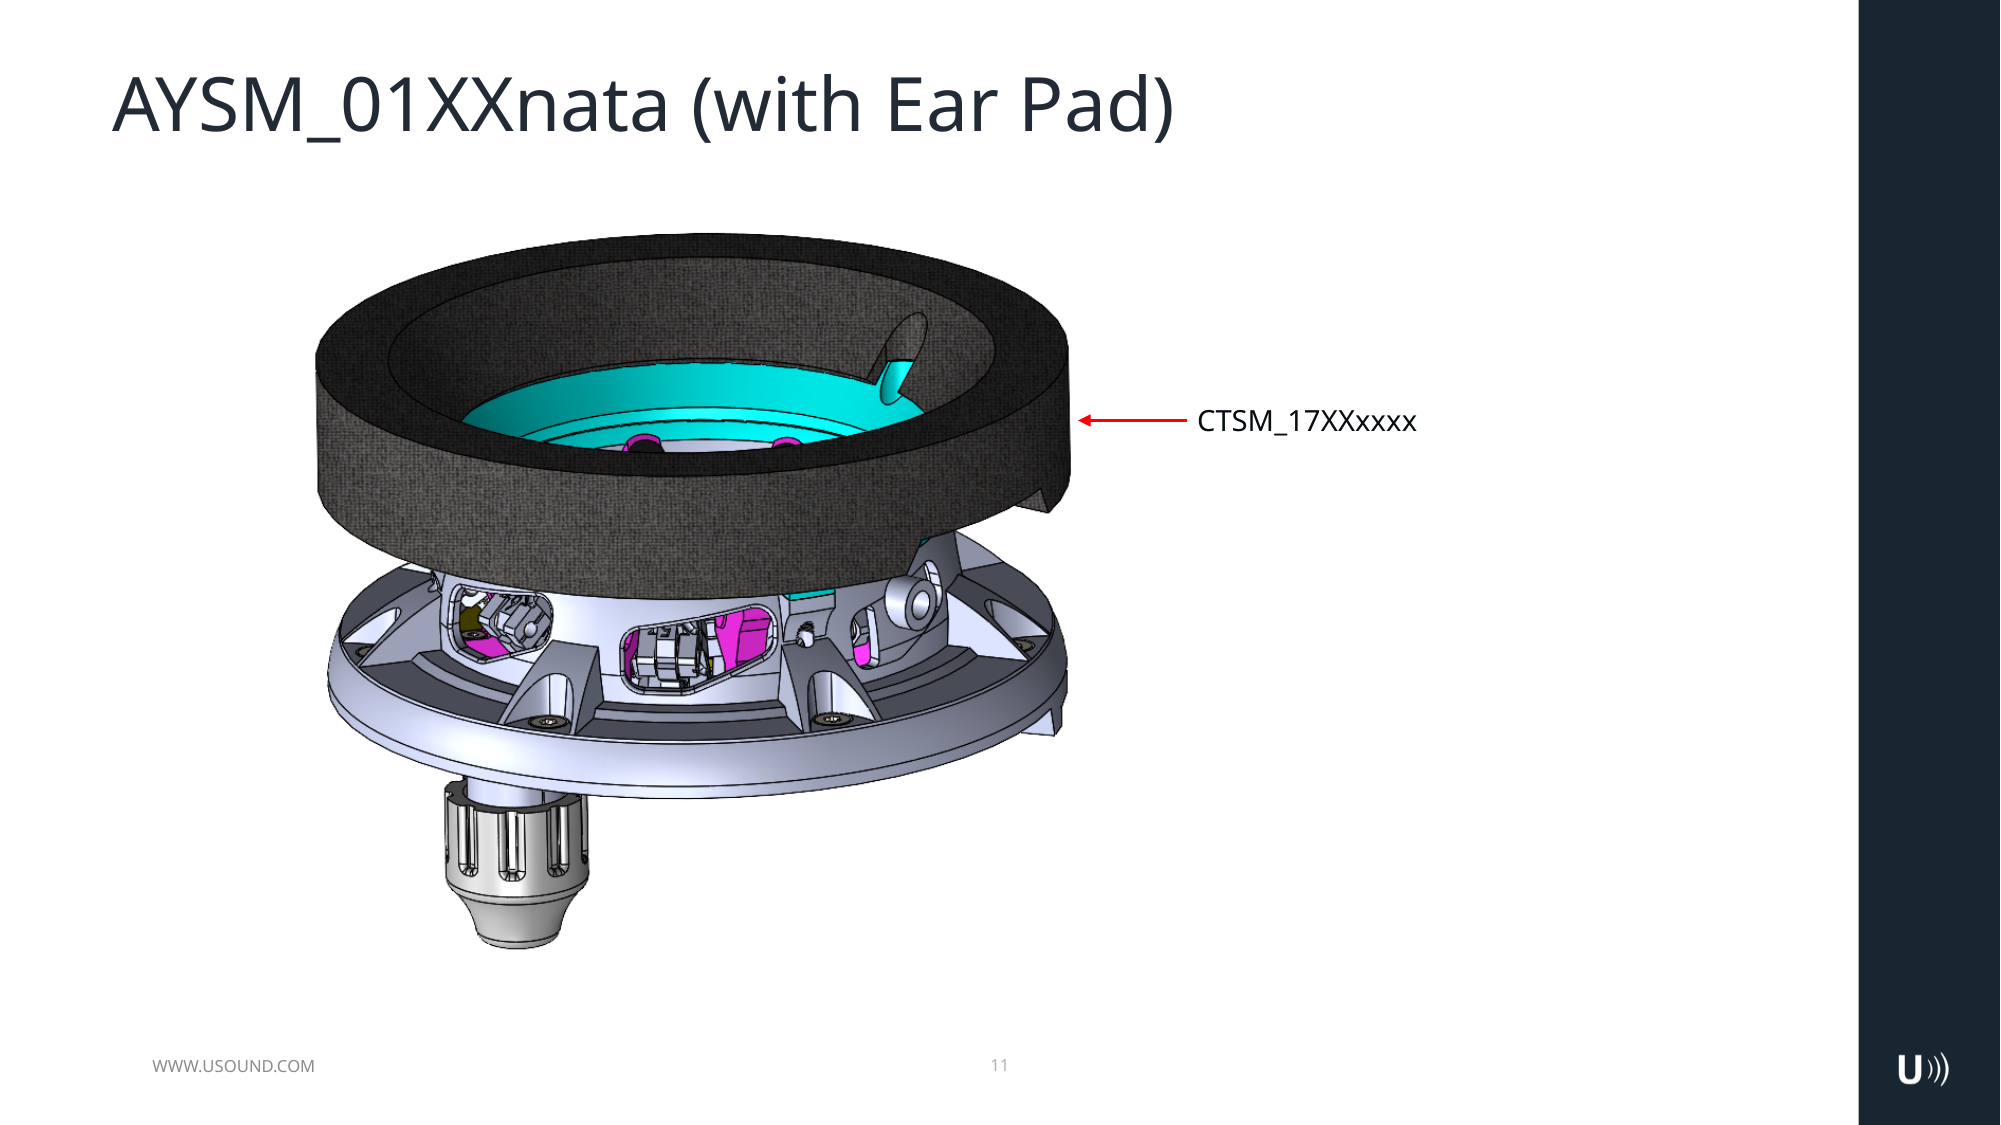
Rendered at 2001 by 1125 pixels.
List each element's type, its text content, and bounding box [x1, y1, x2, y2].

picture [270, 215, 1129, 962]
text_box CTSM_17XXxxxx [1182, 395, 1446, 445]
slide_number 11 [774, 1036, 1225, 1096]
footer WWW.USOUND.COM [137, 1036, 649, 1096]
picture [1891, 1041, 1954, 1095]
title AYSM_01XXnata (with Ear Pad) [97, 59, 1561, 260]
